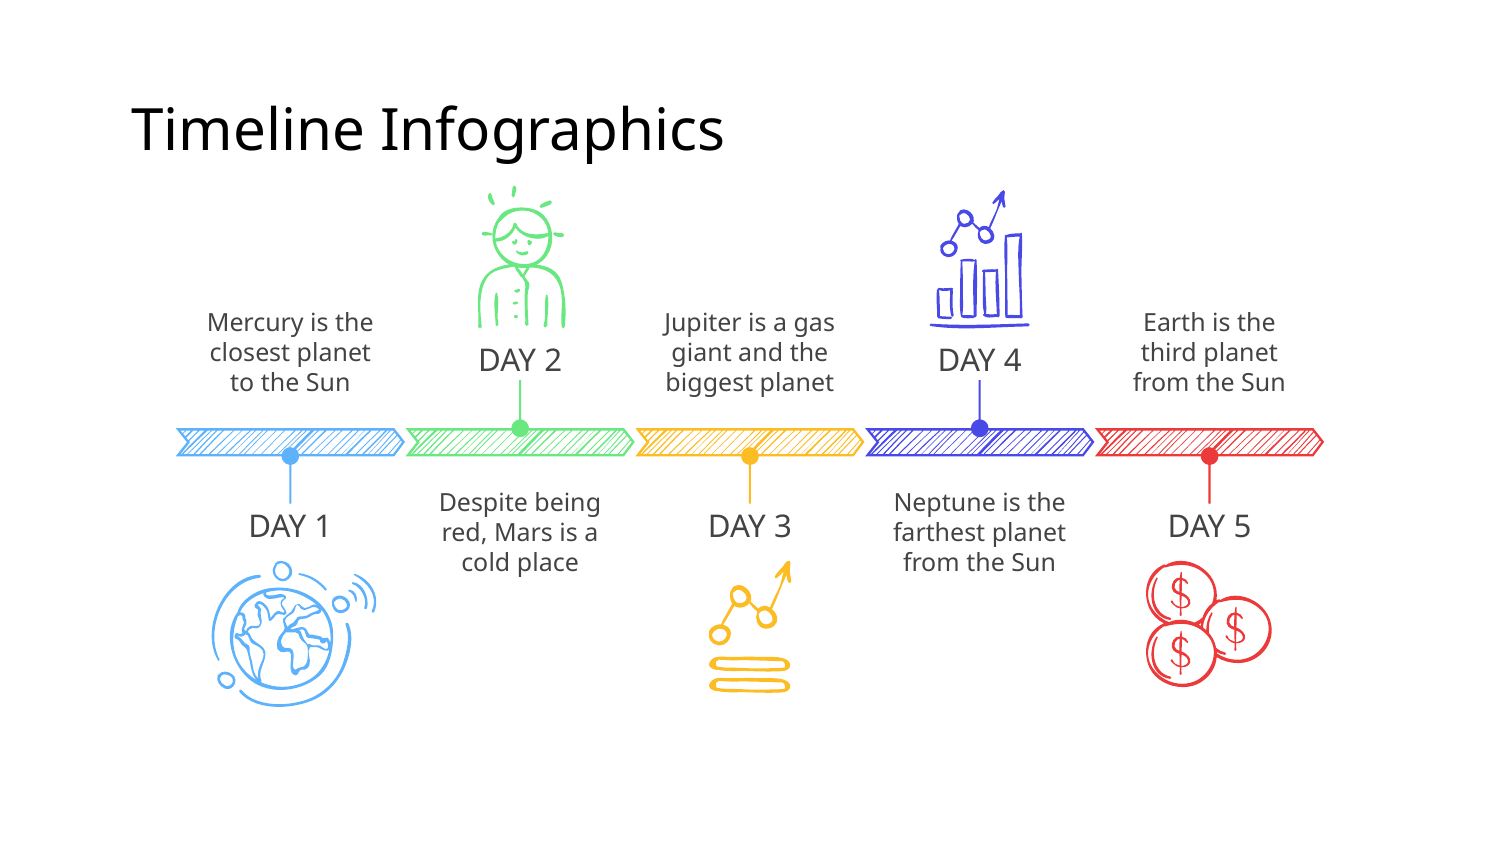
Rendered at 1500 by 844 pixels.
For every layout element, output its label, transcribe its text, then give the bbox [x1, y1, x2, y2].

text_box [635, 288, 865, 693]
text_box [864, 189, 1095, 595]
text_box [405, 185, 635, 595]
title Timeline Infographics [116, 88, 1384, 167]
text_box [1094, 288, 1325, 688]
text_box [175, 288, 406, 708]
